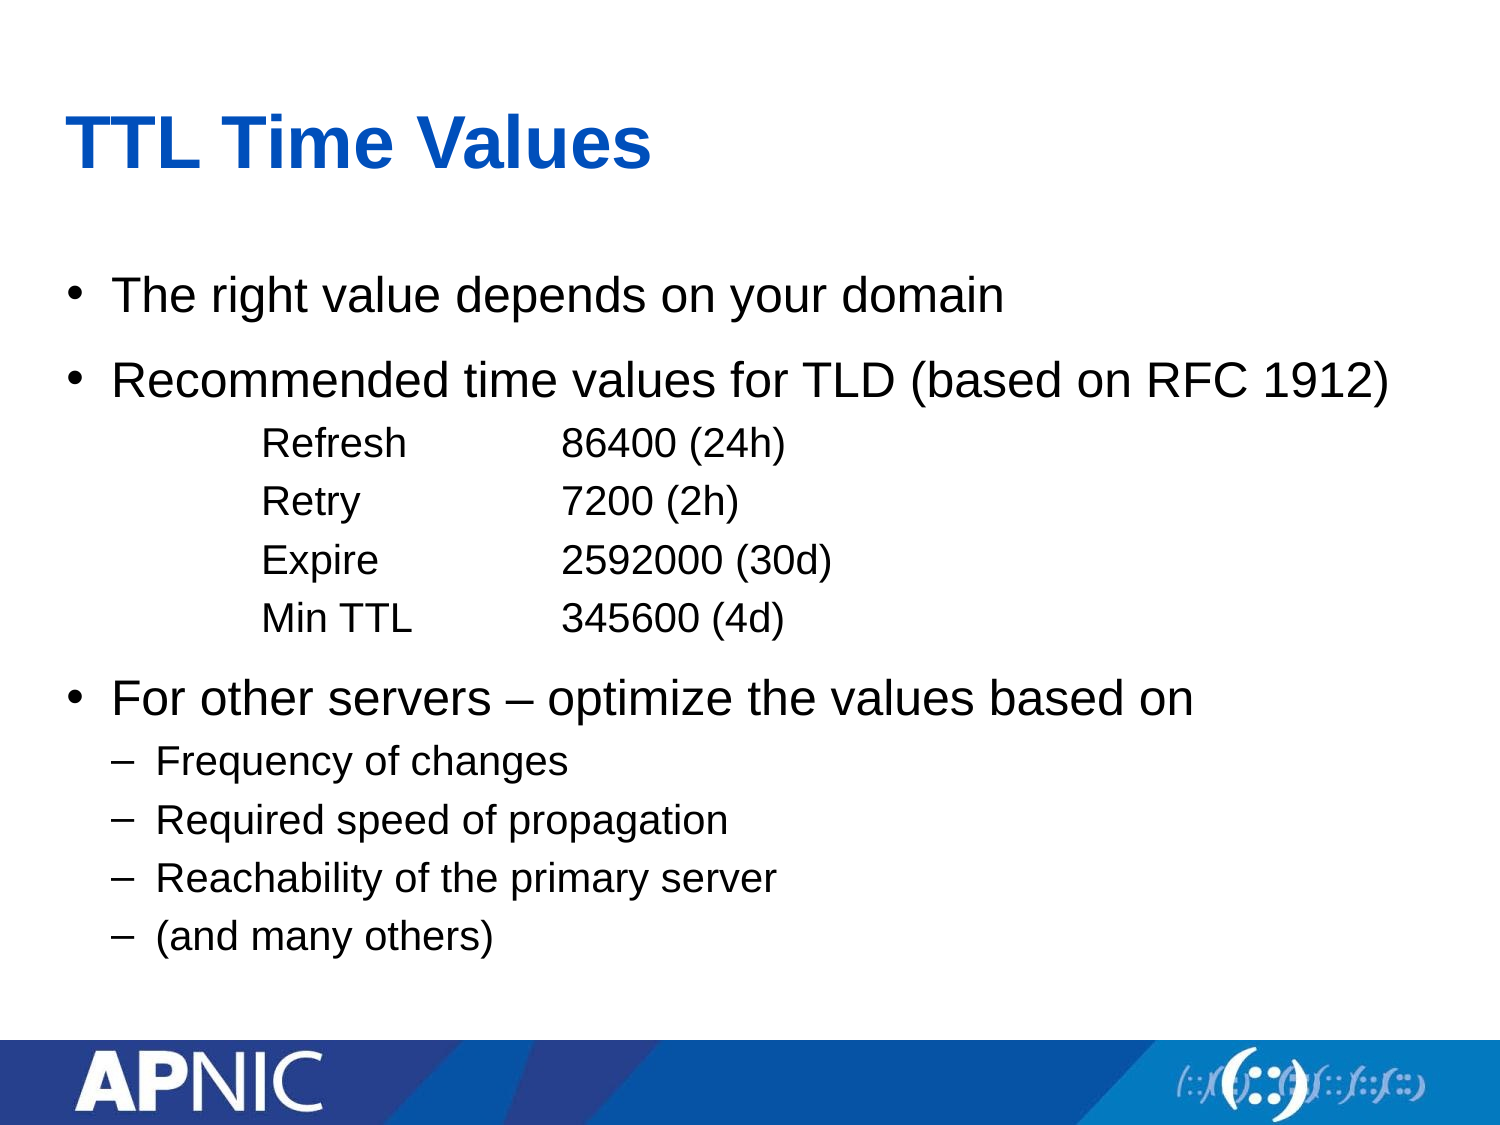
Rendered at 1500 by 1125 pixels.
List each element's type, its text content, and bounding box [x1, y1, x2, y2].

list The right value depends on your domain Recommended time values for TLD (based on RFC 1912) Refresh 86400 (24h) Retry 7200 (2h) Expire 2592000 (30d) Min TTL 345600 (4d) For other servers – optimize the values based on Frequency of changes Required speed of propagation Reachability of the primary server (and many others) [66, 262, 1437, 1012]
picture [0, 1040, 1500, 1125]
title TTL Time Values [64, 45, 1436, 233]
